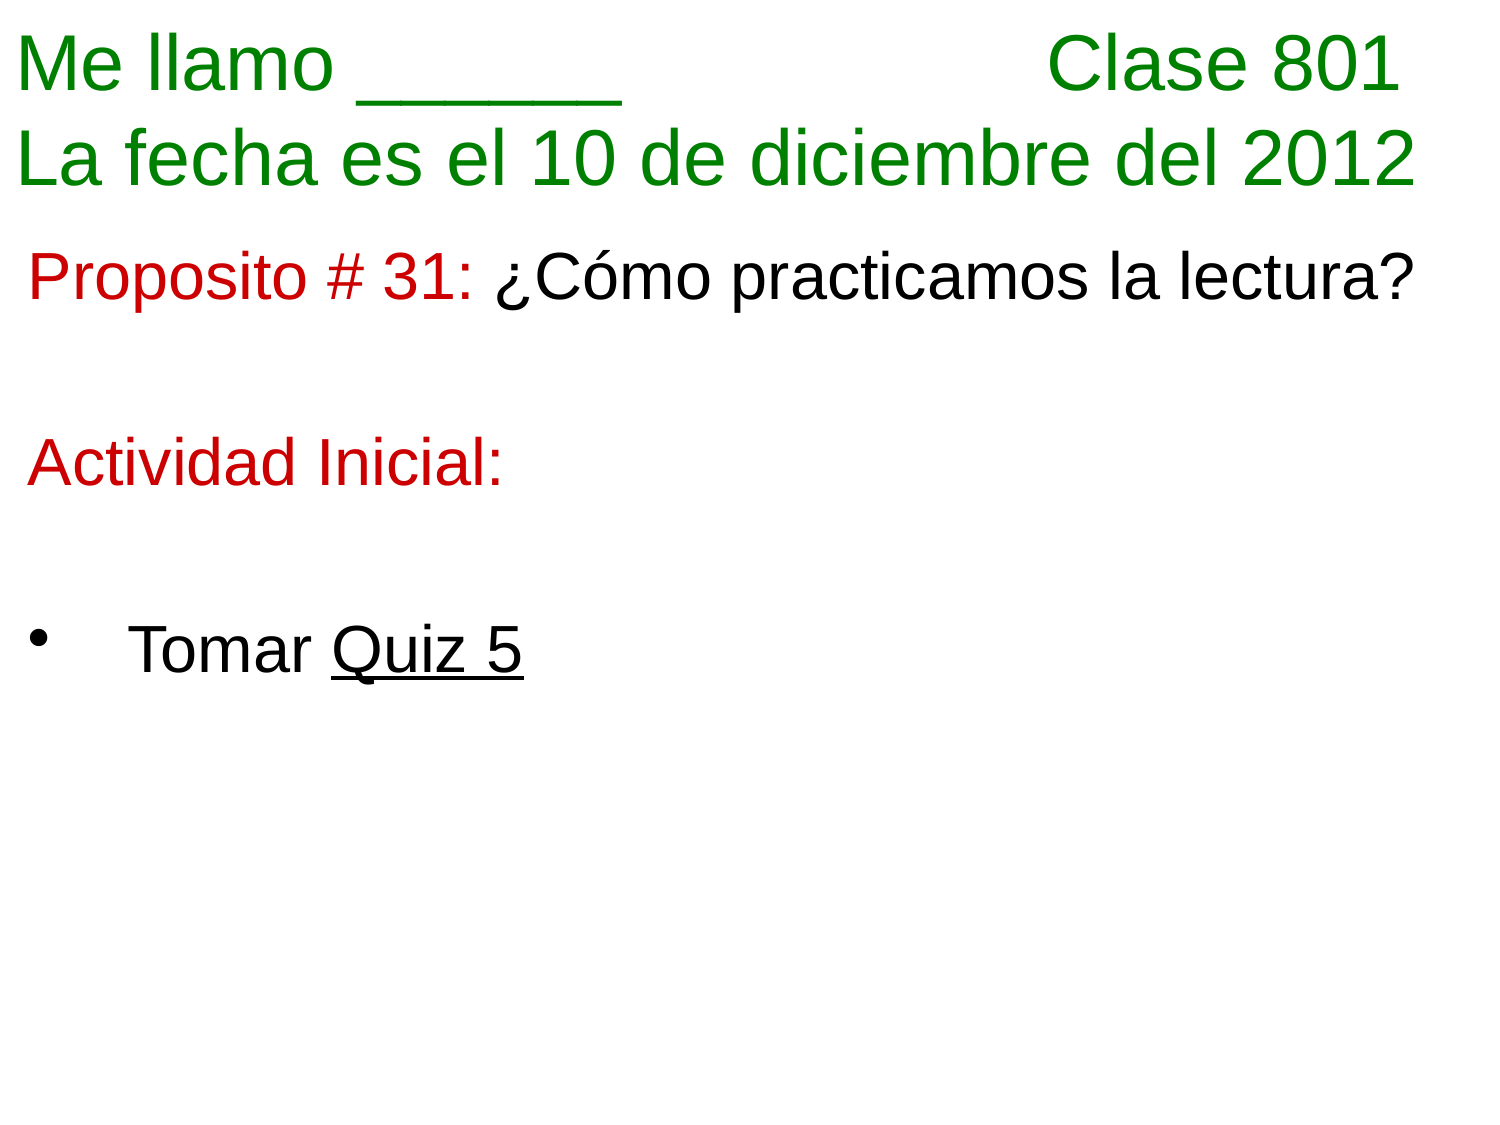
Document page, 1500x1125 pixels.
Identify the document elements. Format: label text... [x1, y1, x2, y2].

title Me llamo ______ Clase 801 La fecha es el 10 de diciembre del 2012 [0, 12, 1500, 200]
list Proposito # 31: ¿Cómo practicamos la lectura? Actividad Inicial: Tomar Quiz 5 [12, 224, 1463, 1088]
